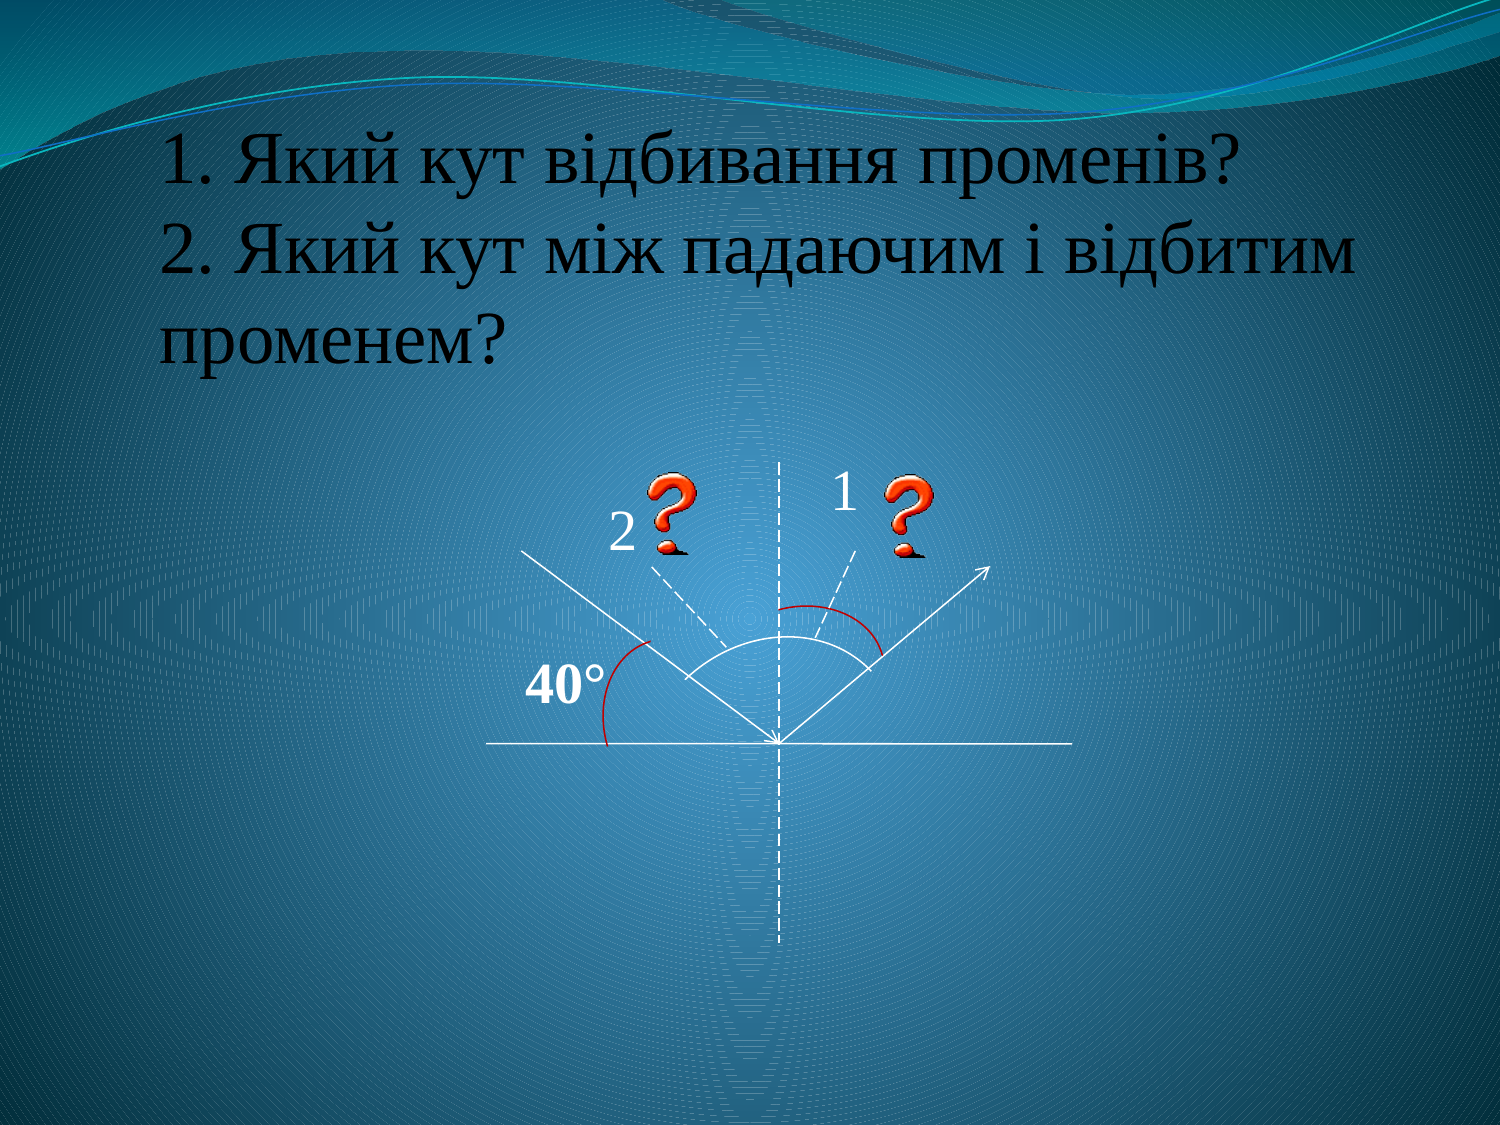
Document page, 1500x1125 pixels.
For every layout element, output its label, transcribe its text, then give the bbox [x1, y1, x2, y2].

text_box [1045, 208, 1294, 269]
text_box [950, 231, 1140, 292]
title 1. Який кут відбивання променів? 2. Який кут між падаючим і відбитим променем? [159, 101, 1413, 386]
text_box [509, 444, 991, 943]
